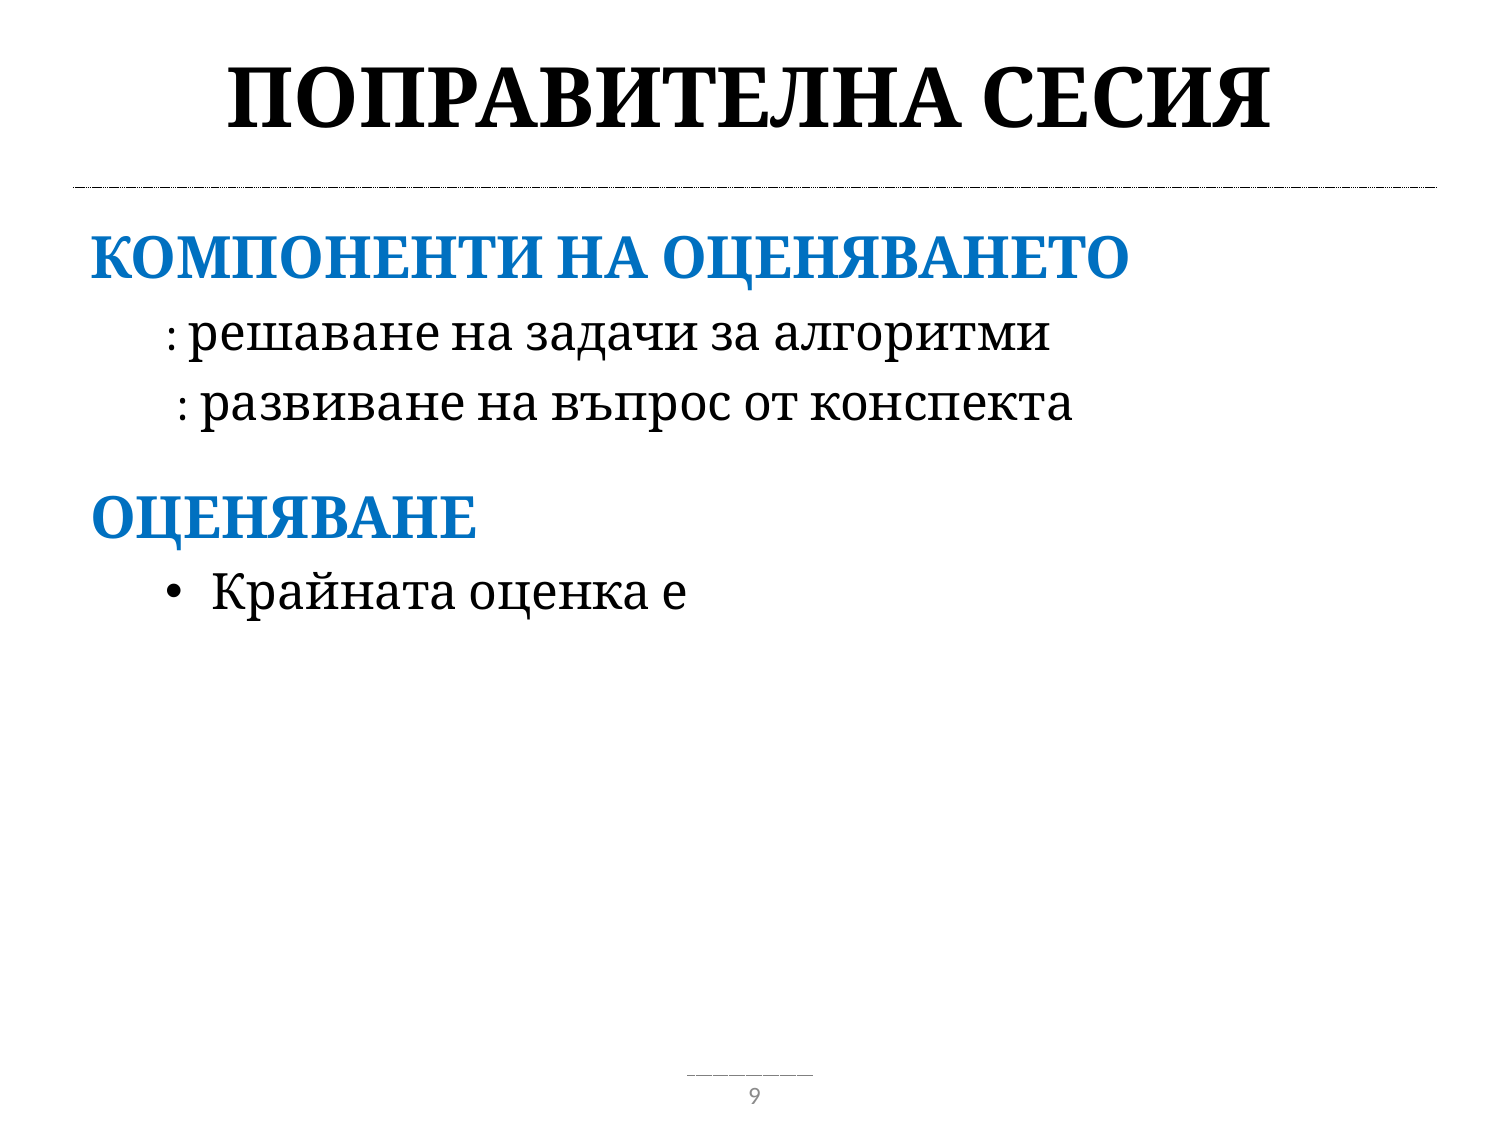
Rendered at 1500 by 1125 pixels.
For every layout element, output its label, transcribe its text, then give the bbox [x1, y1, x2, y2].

title Поправителна сесия [0, 0, 1500, 188]
slide_number 9 [579, 1065, 930, 1125]
